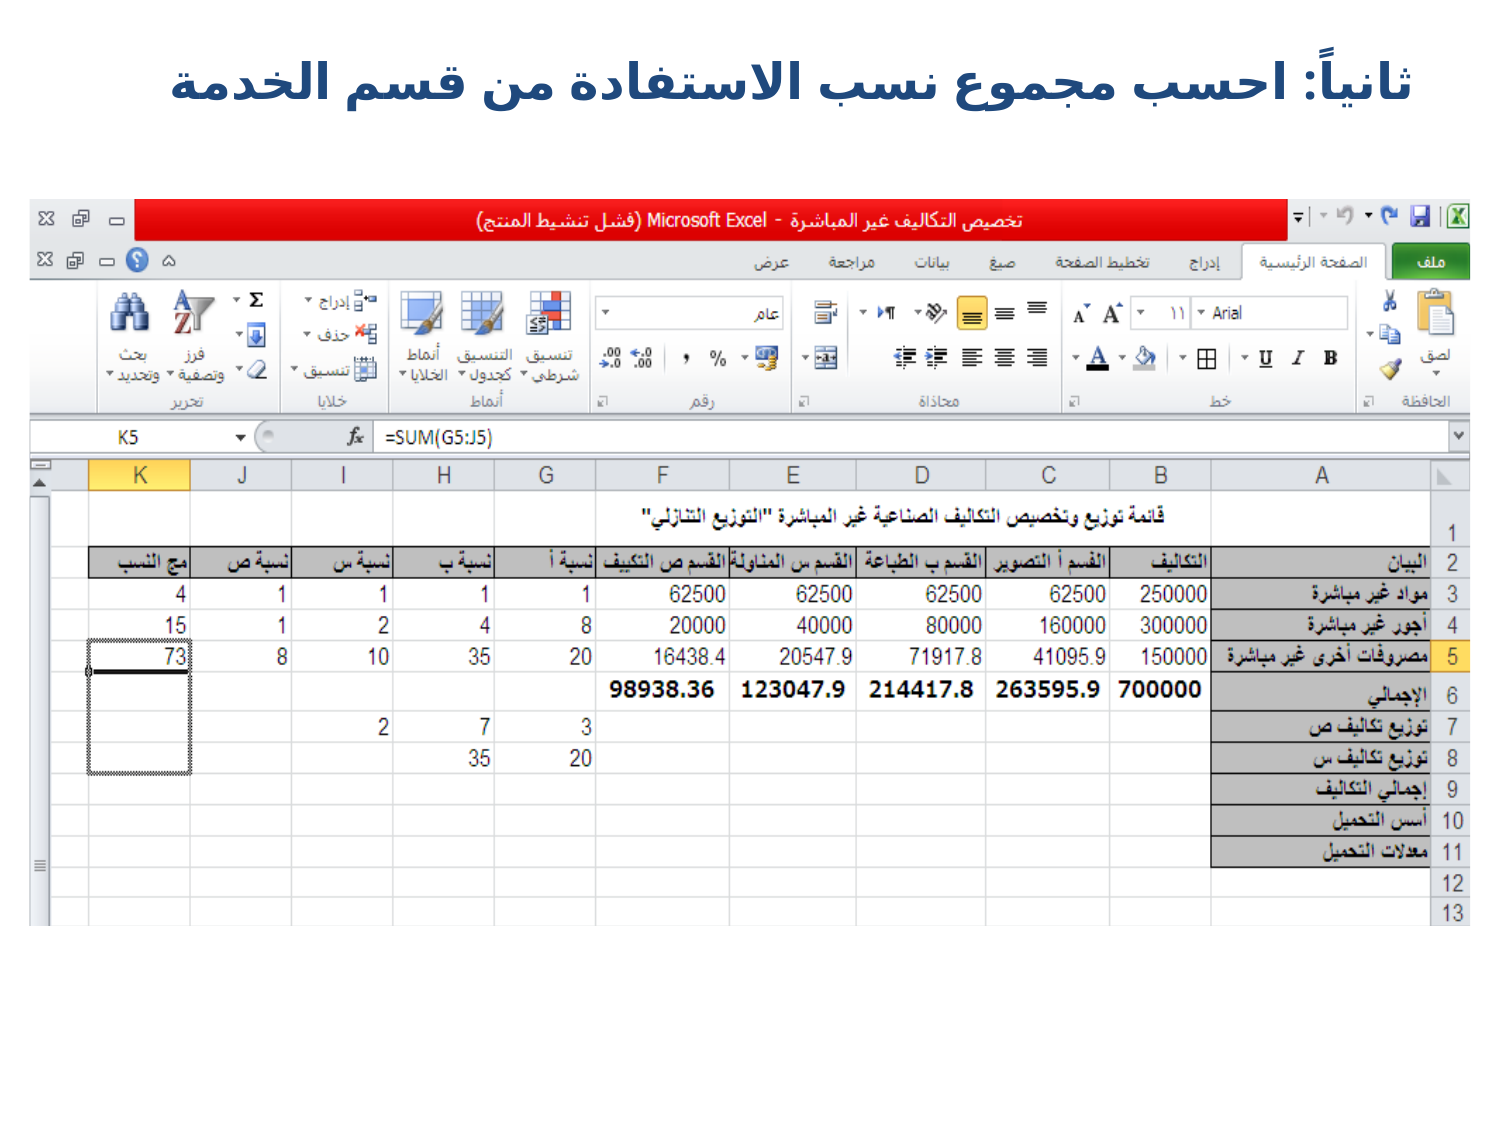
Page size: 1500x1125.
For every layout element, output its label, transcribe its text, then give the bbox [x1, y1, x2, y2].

text_box ثانياً: احسب مجموع نسب الاستفادة من قسم الخدمة [72, 42, 1429, 118]
picture [29, 199, 1471, 926]
